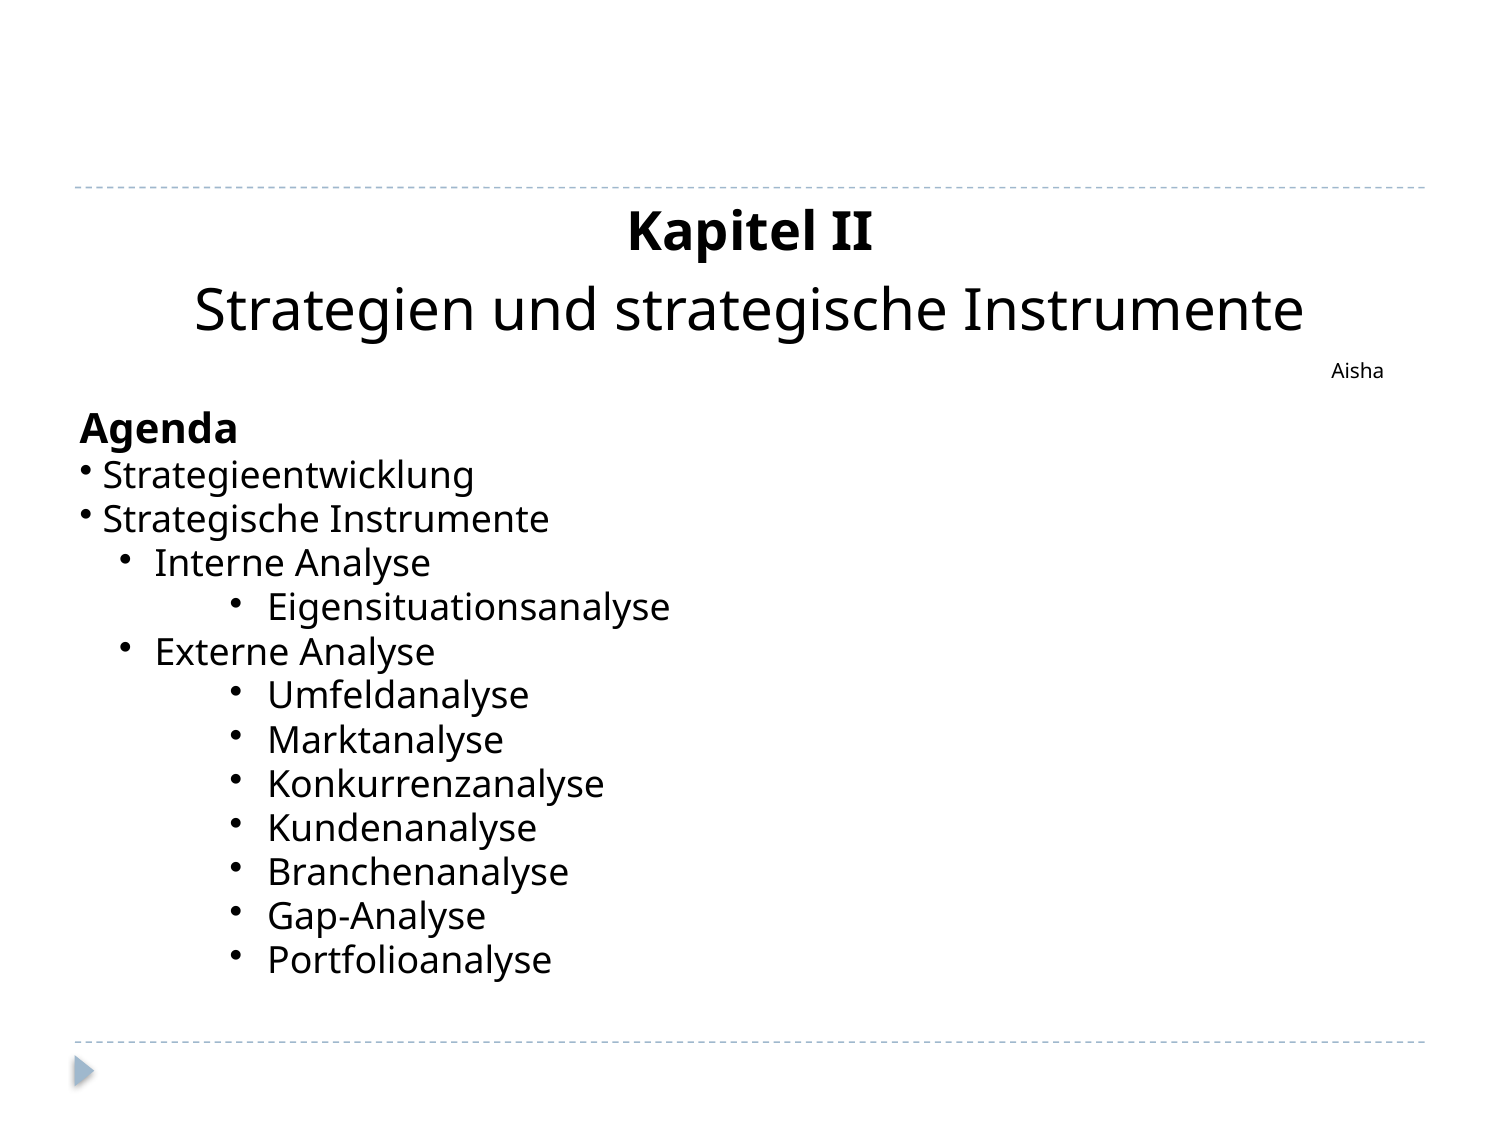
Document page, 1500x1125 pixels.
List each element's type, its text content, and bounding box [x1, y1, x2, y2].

text_box Aisha [1316, 350, 1400, 390]
text_box Agenda Strategieentwicklung Strategische Instrumente Interne Analyse Eigensituationsanalyse Externe Analyse Umfeldanalyse Marktanalyse Konkurrenzanalyse Kundenanalyse Branchenanalyse Gap-Analyse Portfolioanalyse [64, 397, 1452, 1024]
text_box Kapitel II Strategien und strategische Instrumente [74, 200, 1425, 397]
